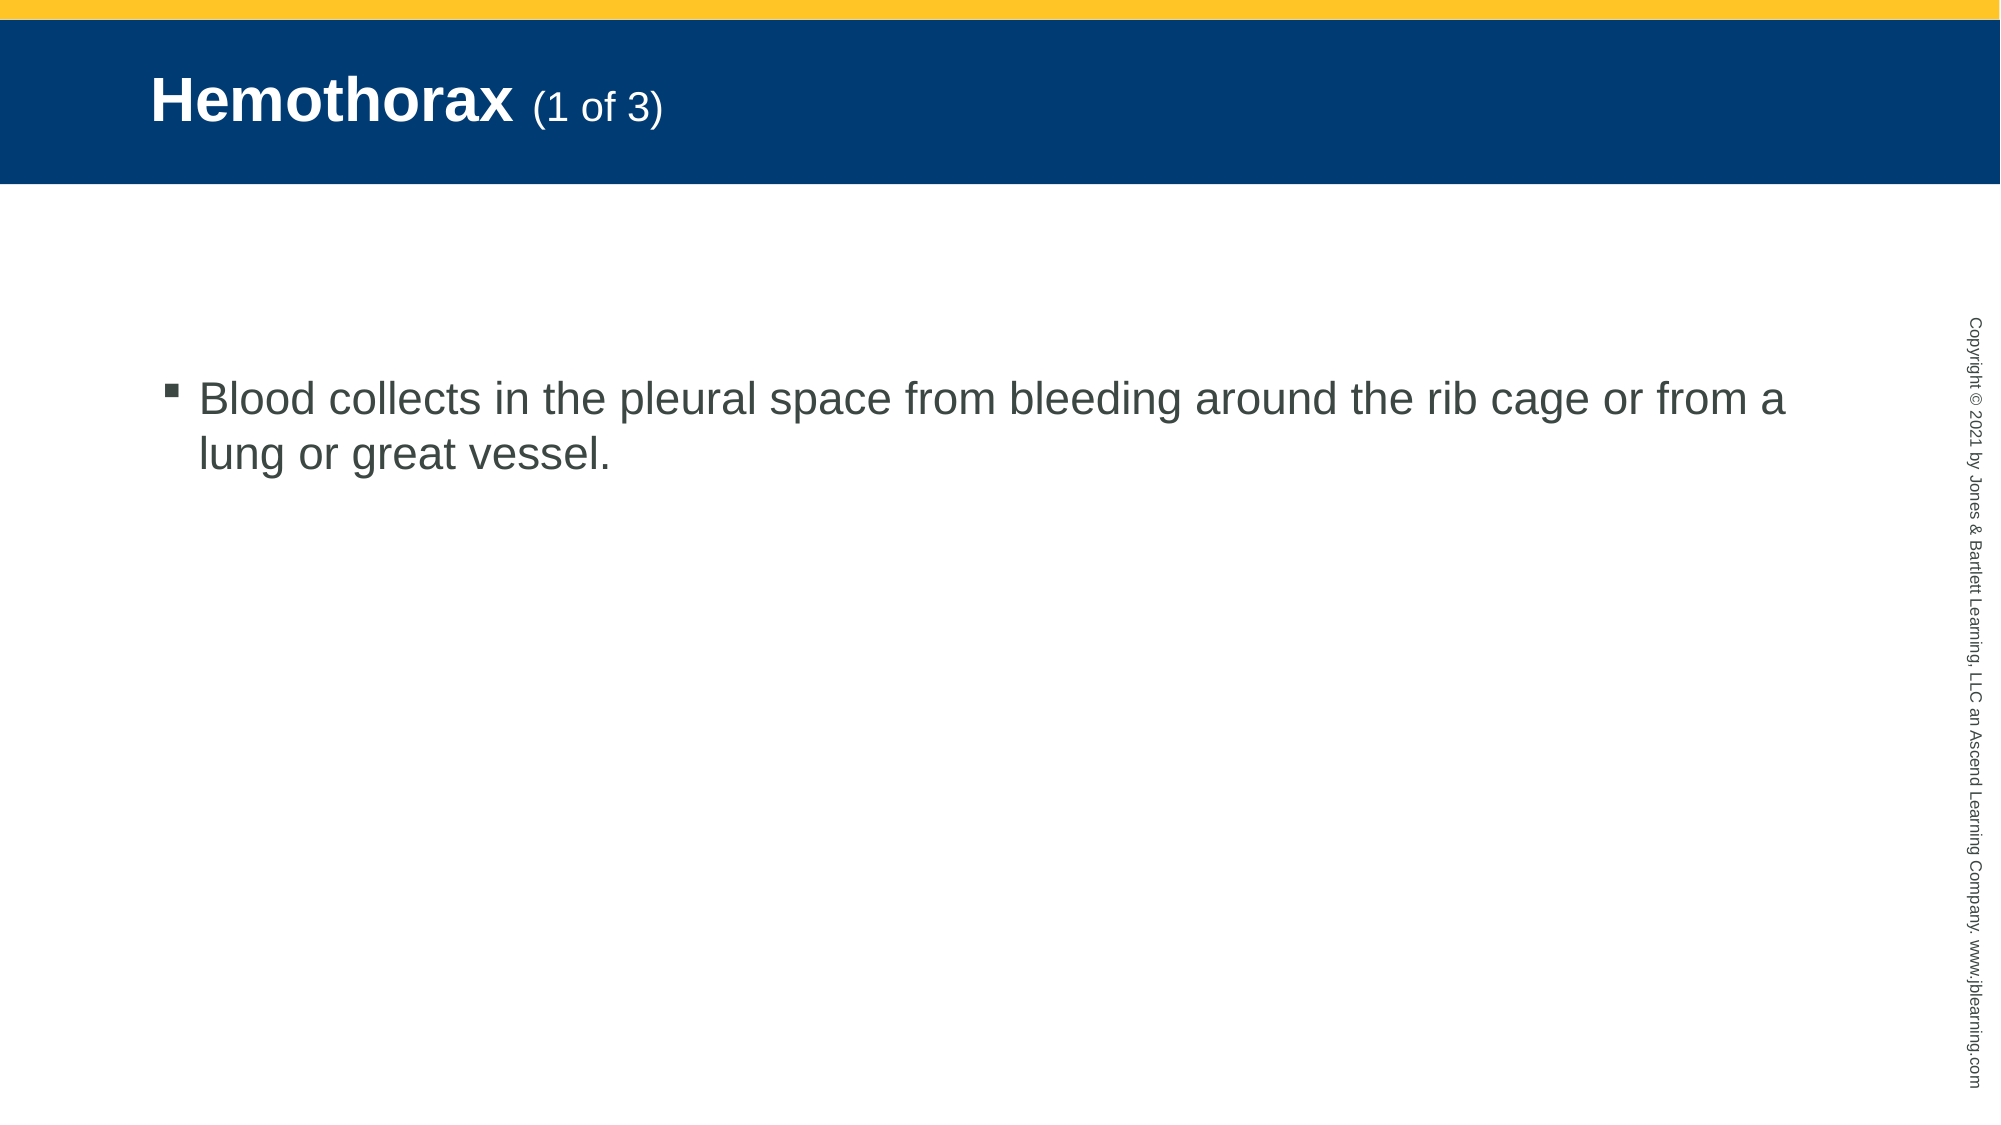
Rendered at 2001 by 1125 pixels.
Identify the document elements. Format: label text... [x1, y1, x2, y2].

list Blood collects in the pleural space from bleeding around the rib cage or from a lung or great vessel. [146, 361, 1859, 1016]
title Hemothorax (1 of 3) [0, 19, 2000, 185]
